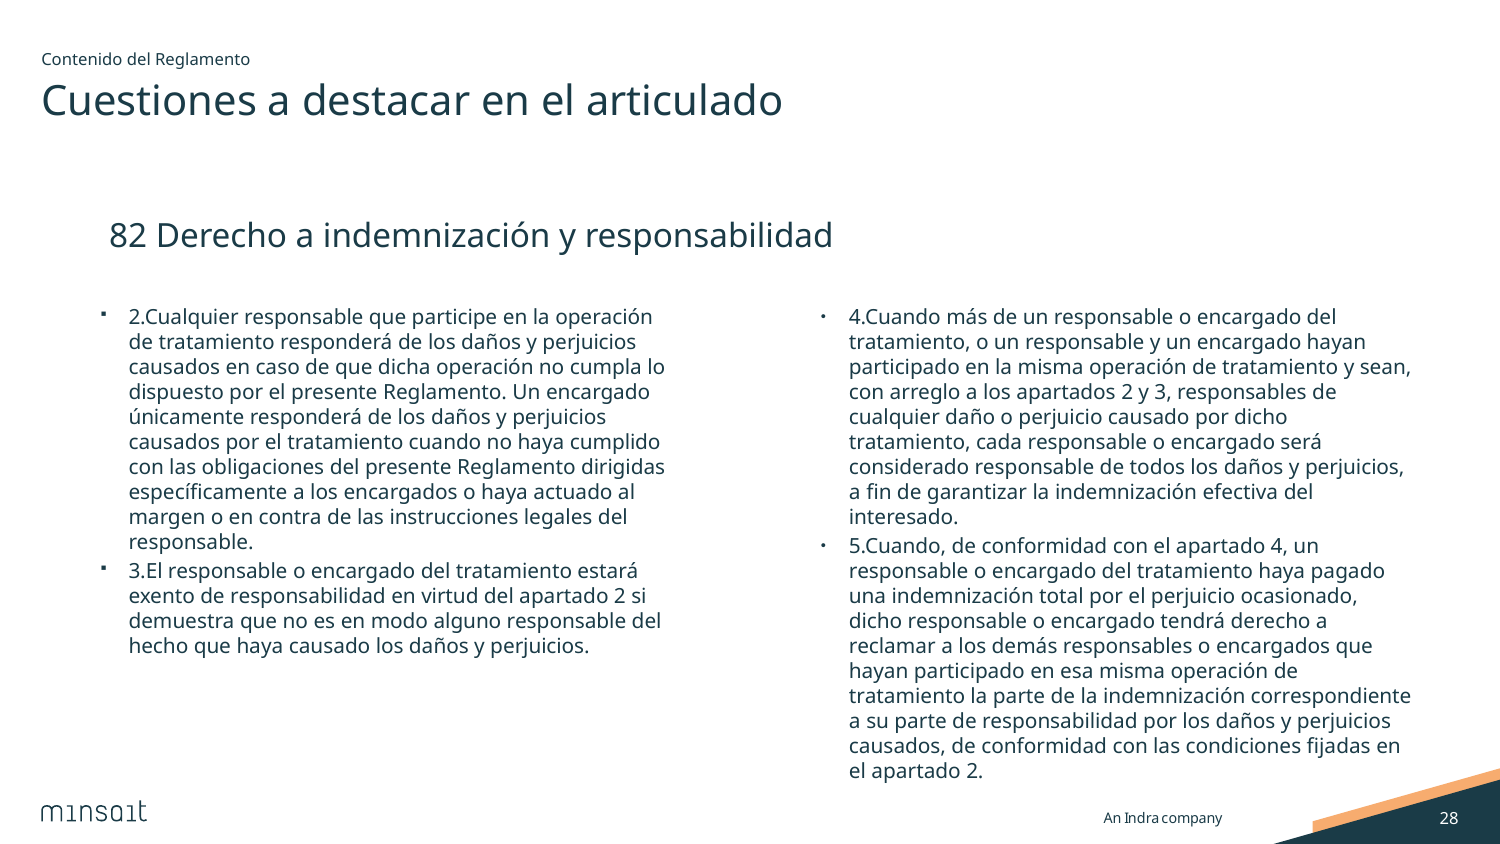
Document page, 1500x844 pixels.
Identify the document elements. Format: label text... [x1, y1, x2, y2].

text_box 4.Cuando más de un responsable o encargado del tratamiento, o un responsable y un encargado hayan participado en la misma operación de tratamiento y sean, con arreglo a los apartados 2 y 3, responsables de cualquier daño o perjuicio causado por dicho tratamiento, cada responsable o encargado será considerado responsable de todos los daños y perjuicios, a fin de garantizar la indemnización efectiva del interesado. 5.Cuando, de conformidad con el apartado 4, un responsable o encargado del tratamiento haya pagado una indemnización total por el perjuicio ocasionado, dicho responsable o encargado tendrá derecho a reclamar a los demás responsables o encargados que hayan participado en esa misma operación de tratamiento la parte de la indemnización correspondiente a su parte de responsabilidad por los daños y perjuicios causados, de conformidad con las condiciones fijadas en el apartado 2. [820, 328, 1413, 777]
text_box 2.Cualquier responsable que participe en la operación de tratamiento responderá de los daños y perjuicios causados en caso de que dicha operación no cumpla lo dispuesto por el presente Reglamento. Un encargado únicamente responderá de los daños y perjuicios causados por el tratamiento cuando no haya cumplido con las obligaciones del presente Reglamento dirigidas específicamente a los encargados o haya actuado al margen o en contra de las instrucciones legales del responsable. 3.El responsable o encargado del tratamiento estará exento de responsabilidad en virtud del apartado 2 si demuestra que no es en modo alguno responsable del hecho que haya causado los daños y perjuicios. [100, 328, 680, 777]
text_box 82 Derecho a indemnización y responsabilidad [100, 214, 1413, 328]
title Cuestiones a destacar en el articulado [41, 79, 1459, 193]
list Contenido del Reglamento [41, 43, 1459, 75]
